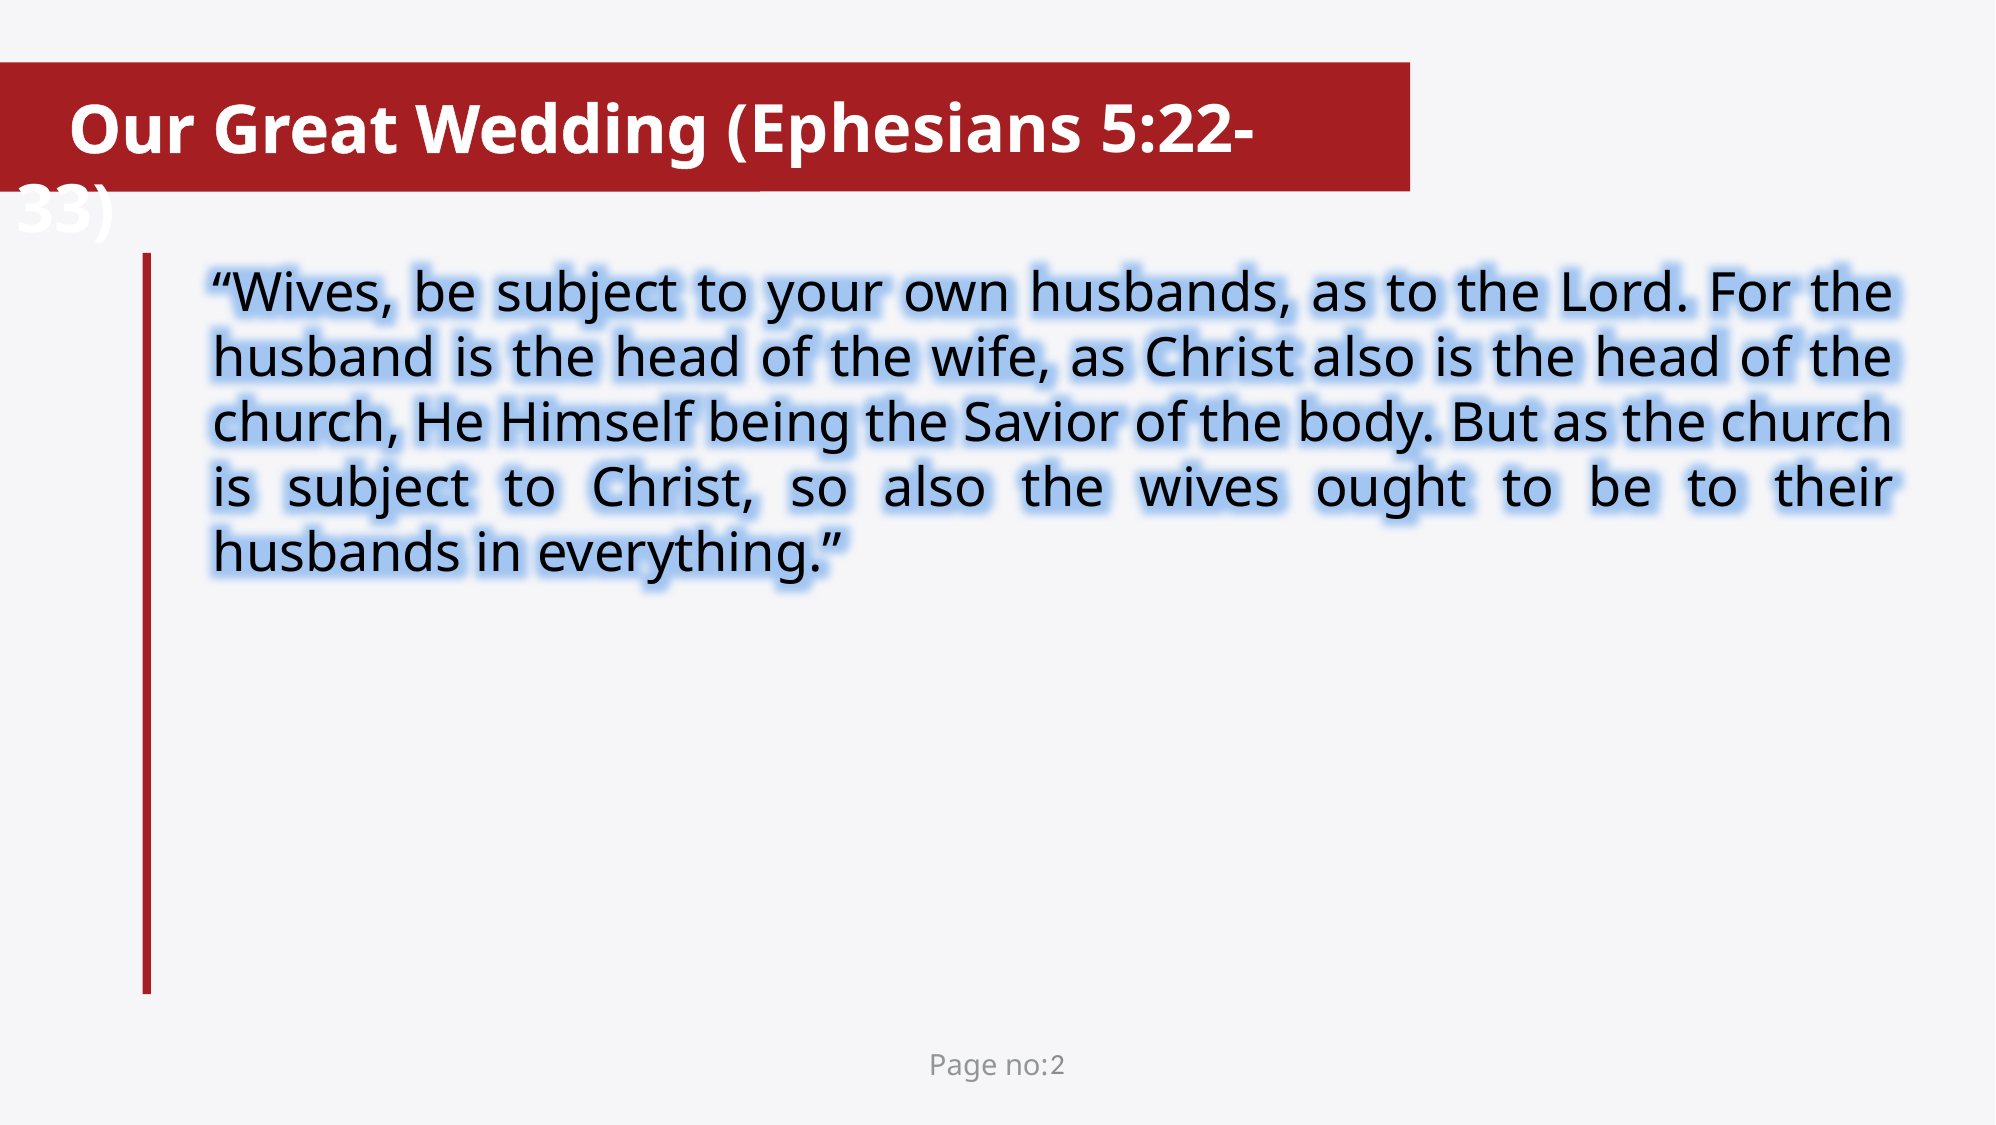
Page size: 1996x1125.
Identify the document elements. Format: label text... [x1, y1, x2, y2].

text_box “Wives, be subject to your own husbands, as to the Lord. For the husband is the head of the wife, as Christ also is the head of the church, He Himself being the Savior of the body. But as the church is subject to Christ, so also the wives ought to be to their husbands in everything.” [198, 249, 1911, 590]
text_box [1, 62, 1411, 192]
